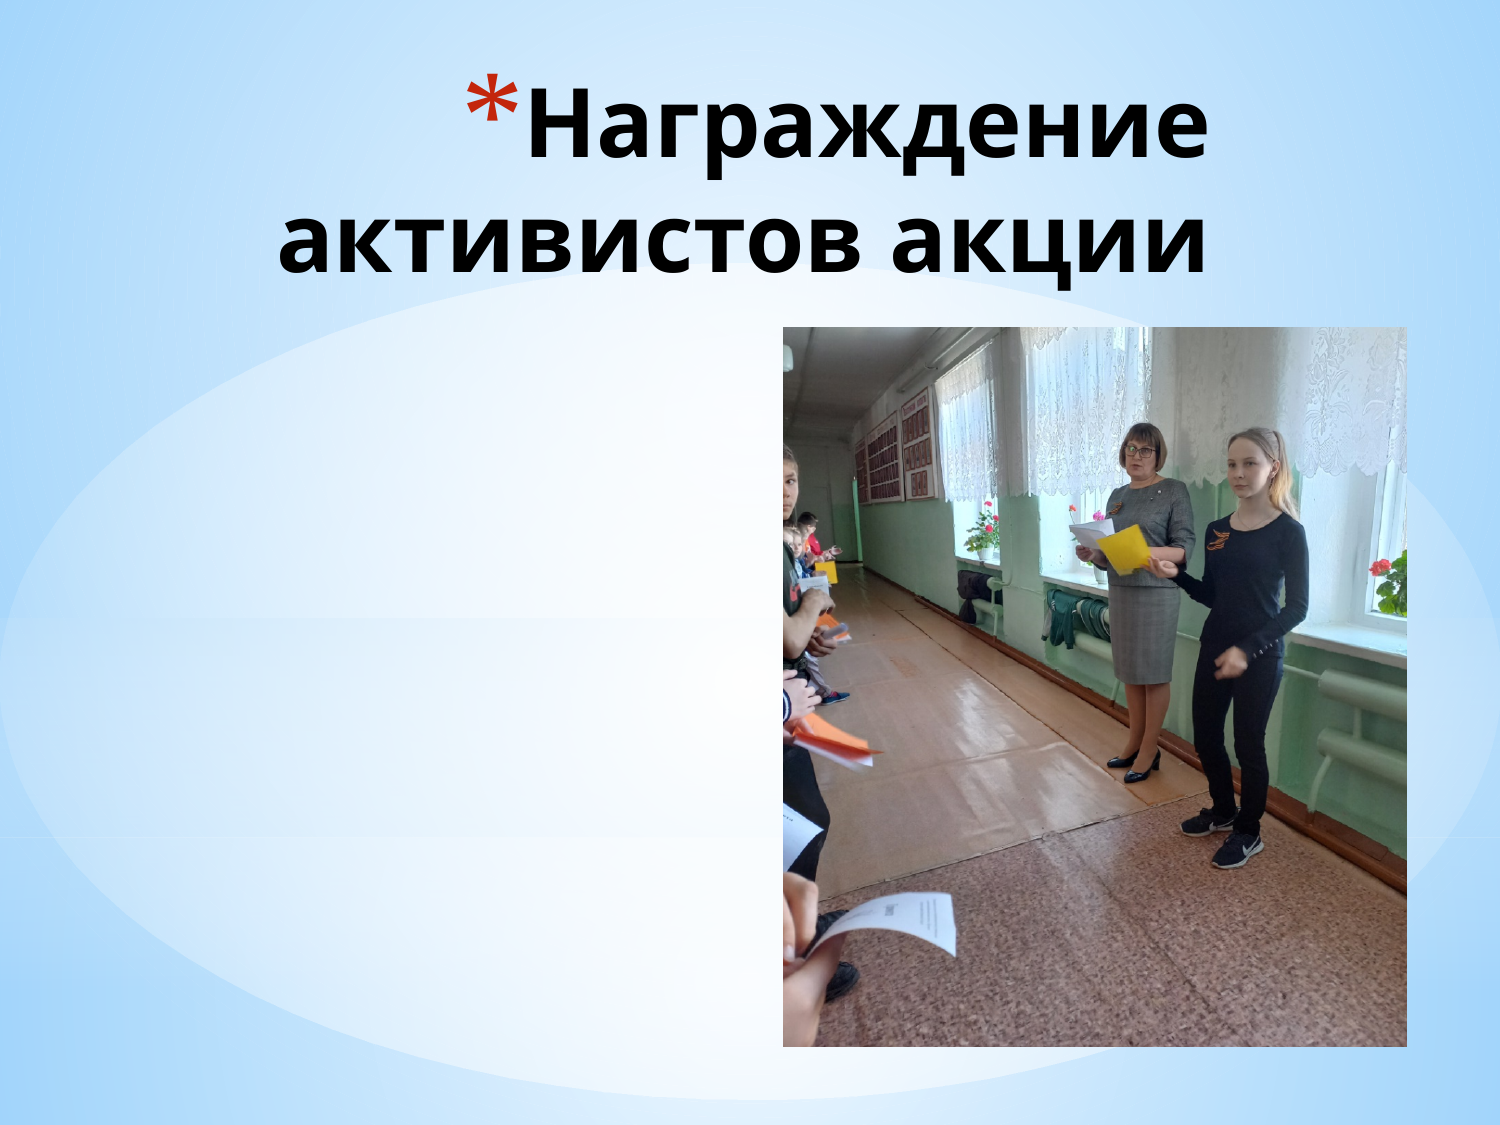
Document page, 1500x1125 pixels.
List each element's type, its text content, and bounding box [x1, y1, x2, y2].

picture [734, 327, 1455, 1046]
title Награждение активистов акции [157, 54, 1227, 243]
